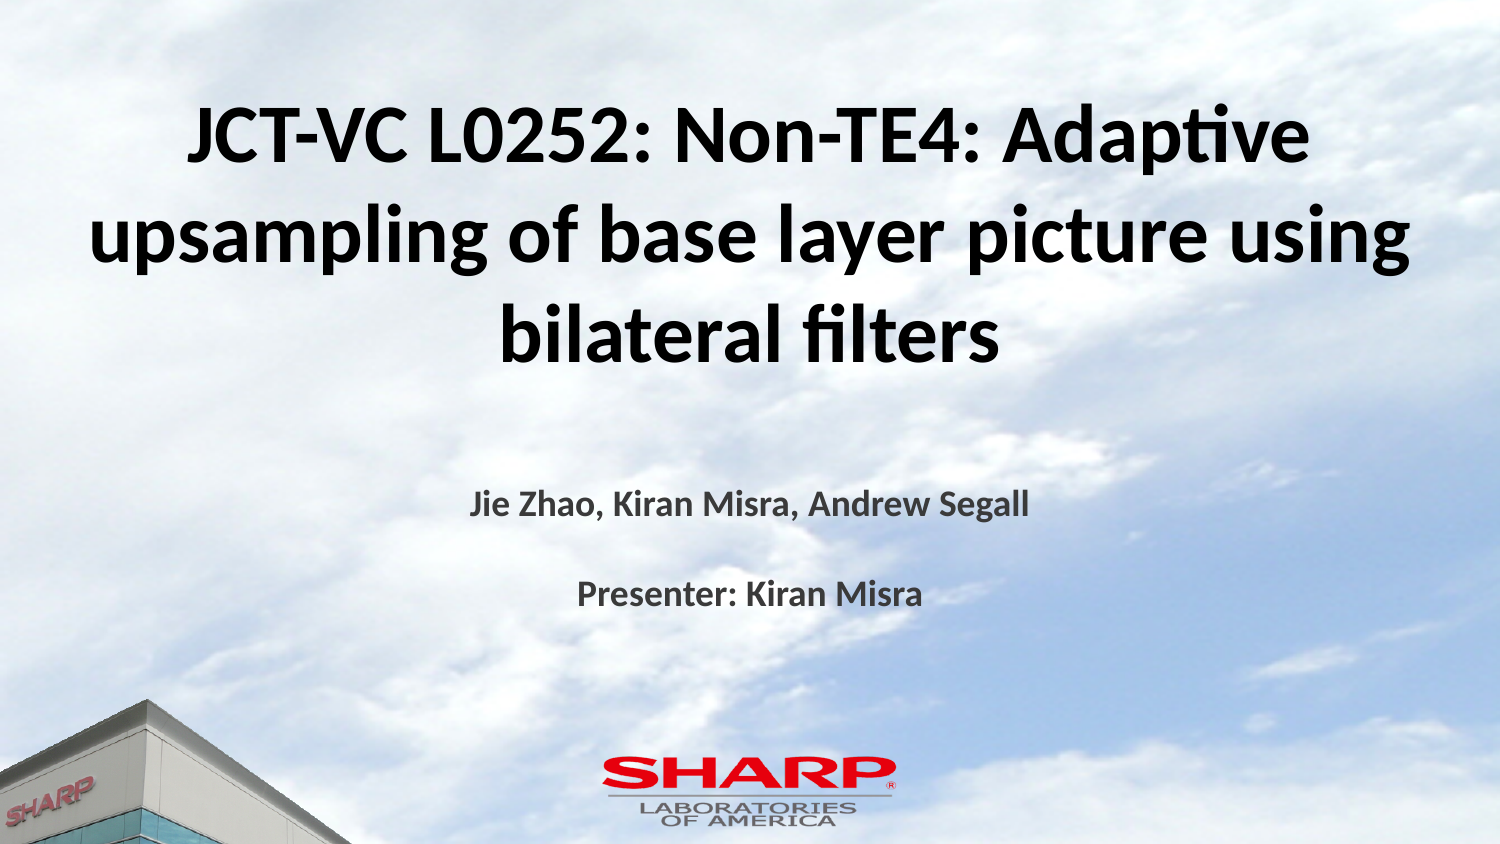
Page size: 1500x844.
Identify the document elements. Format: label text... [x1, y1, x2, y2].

title JCT-VC L0252: Non-TE4: Adaptive upsampling of base layer picture using bilateral filters [72, 138, 1428, 320]
subtitle Jie Zhao, Kiran Misra, Andrew Segall Presenter: Kiran Misra [312, 471, 1189, 649]
picture [0, 0, 1500, 844]
